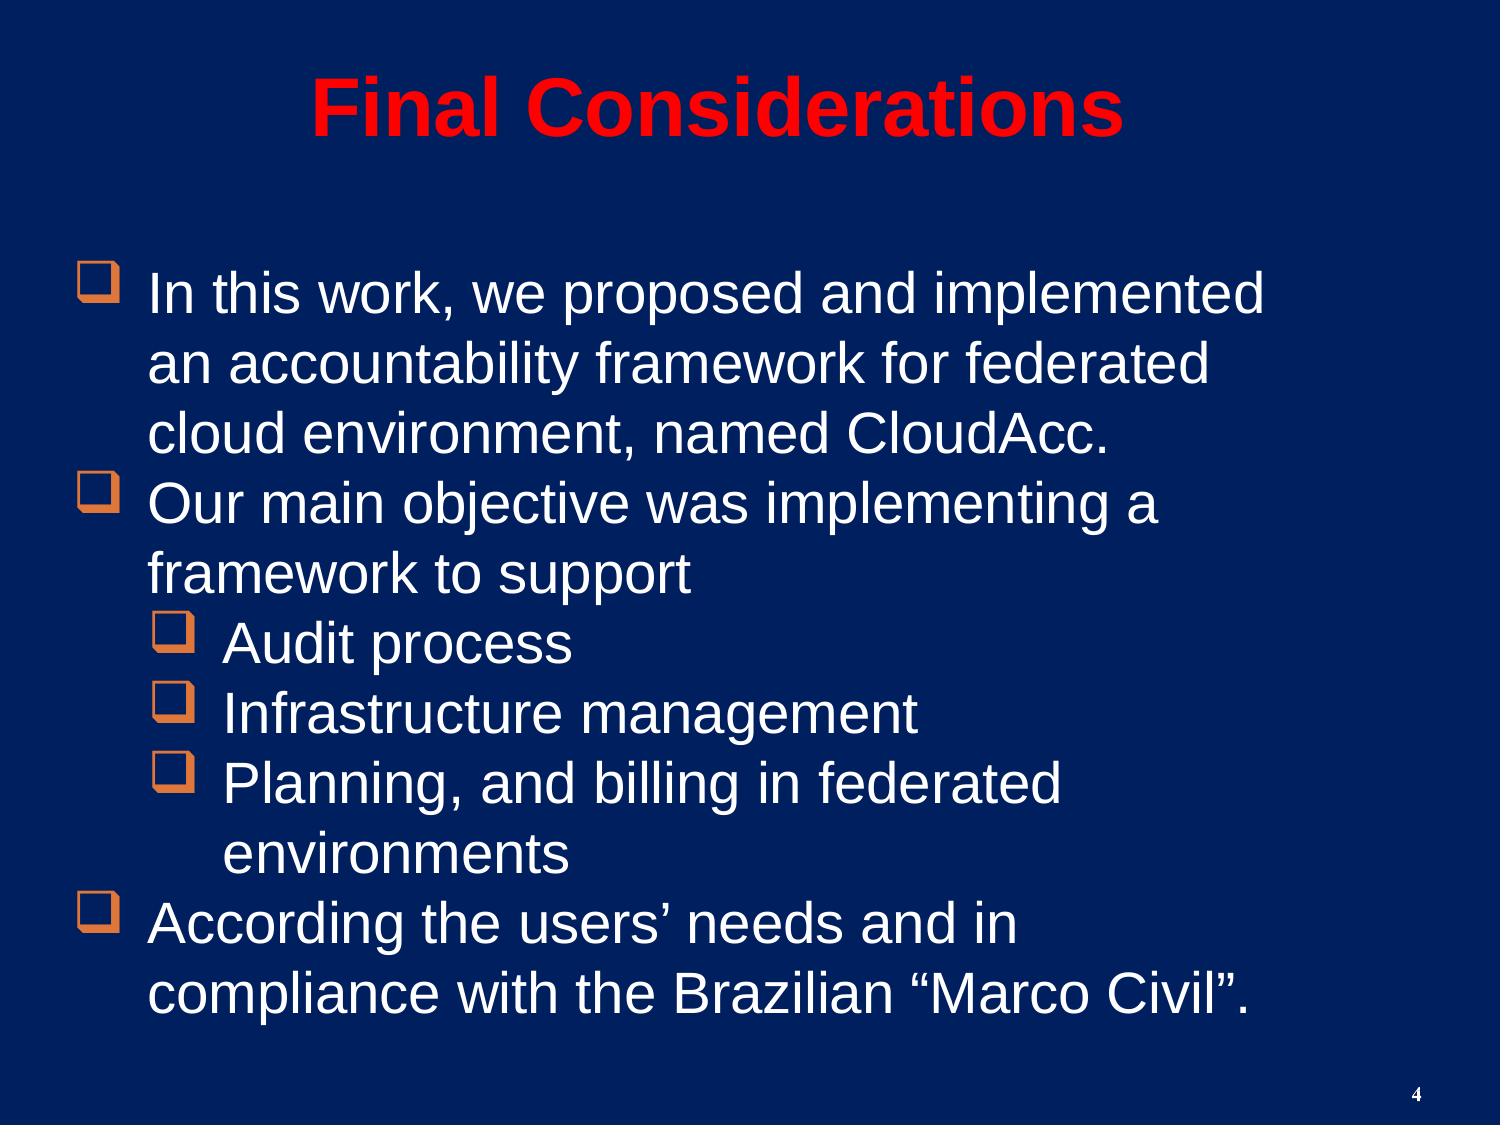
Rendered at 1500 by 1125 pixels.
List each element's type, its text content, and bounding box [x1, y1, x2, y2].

text_box [1412, 1087, 1422, 1102]
text_box Final Considerations [70, 53, 1363, 154]
text_box In this work, we proposed and implemented an accountability framework for federated cloud environment, named CloudAcc. Our main objective was implementing a framework to support Audit process Infrastructure management Planning, and billing in federated environments According the users’ needs and in compliance with the Brazilian “Marco Civil”. [70, 255, 1421, 1025]
